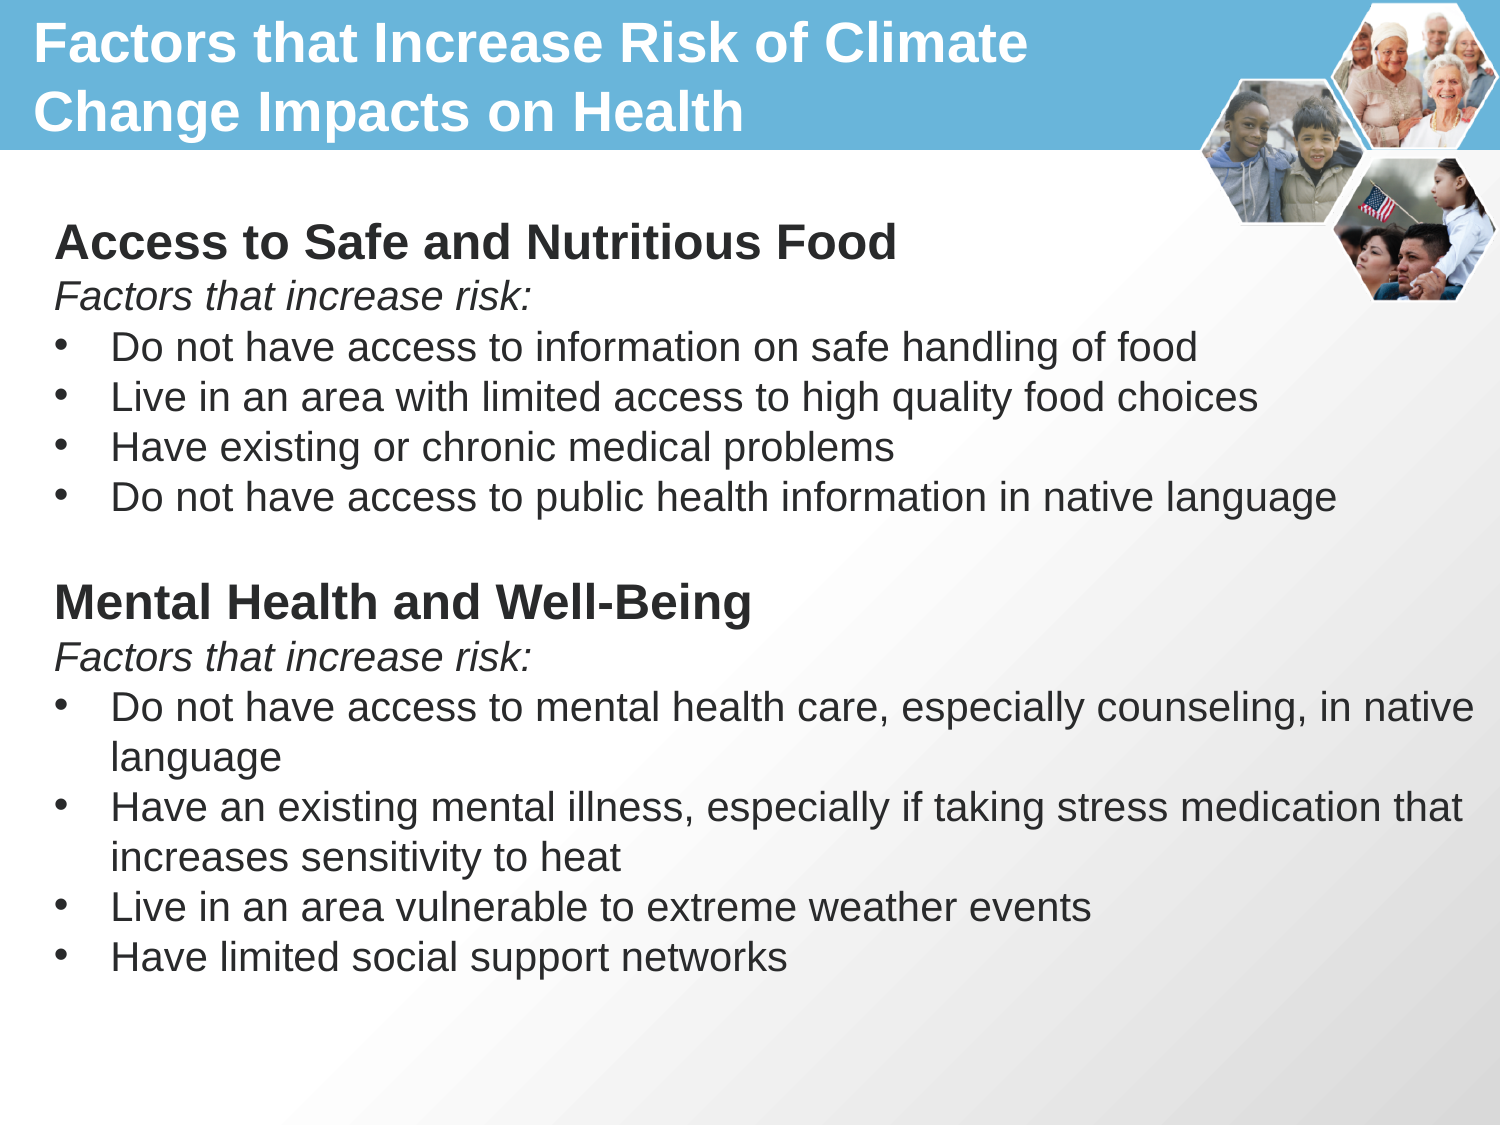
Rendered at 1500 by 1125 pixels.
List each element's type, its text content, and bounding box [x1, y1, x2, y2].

title Factors that Increase Risk of Climate Change Impacts on Health [18, 0, 1195, 150]
picture [1173, 2, 1500, 201]
text_box Access to Safe and Nutritious Food Factors that increase risk: Do not have access to information on safe handling of food Live in an area with limited access to high quality food choices Have existing or chronic medical problems Do not have access to public health information in native language Mental Health and Well-Being Factors that increase risk: Do not have access to mental health care, especially counseling, in native language Have an existing mental illness, especially if taking stress medication that increases sensitivity to heat Live in an area vulnerable to extreme weather events Have limited social support networks [39, 201, 1500, 1037]
